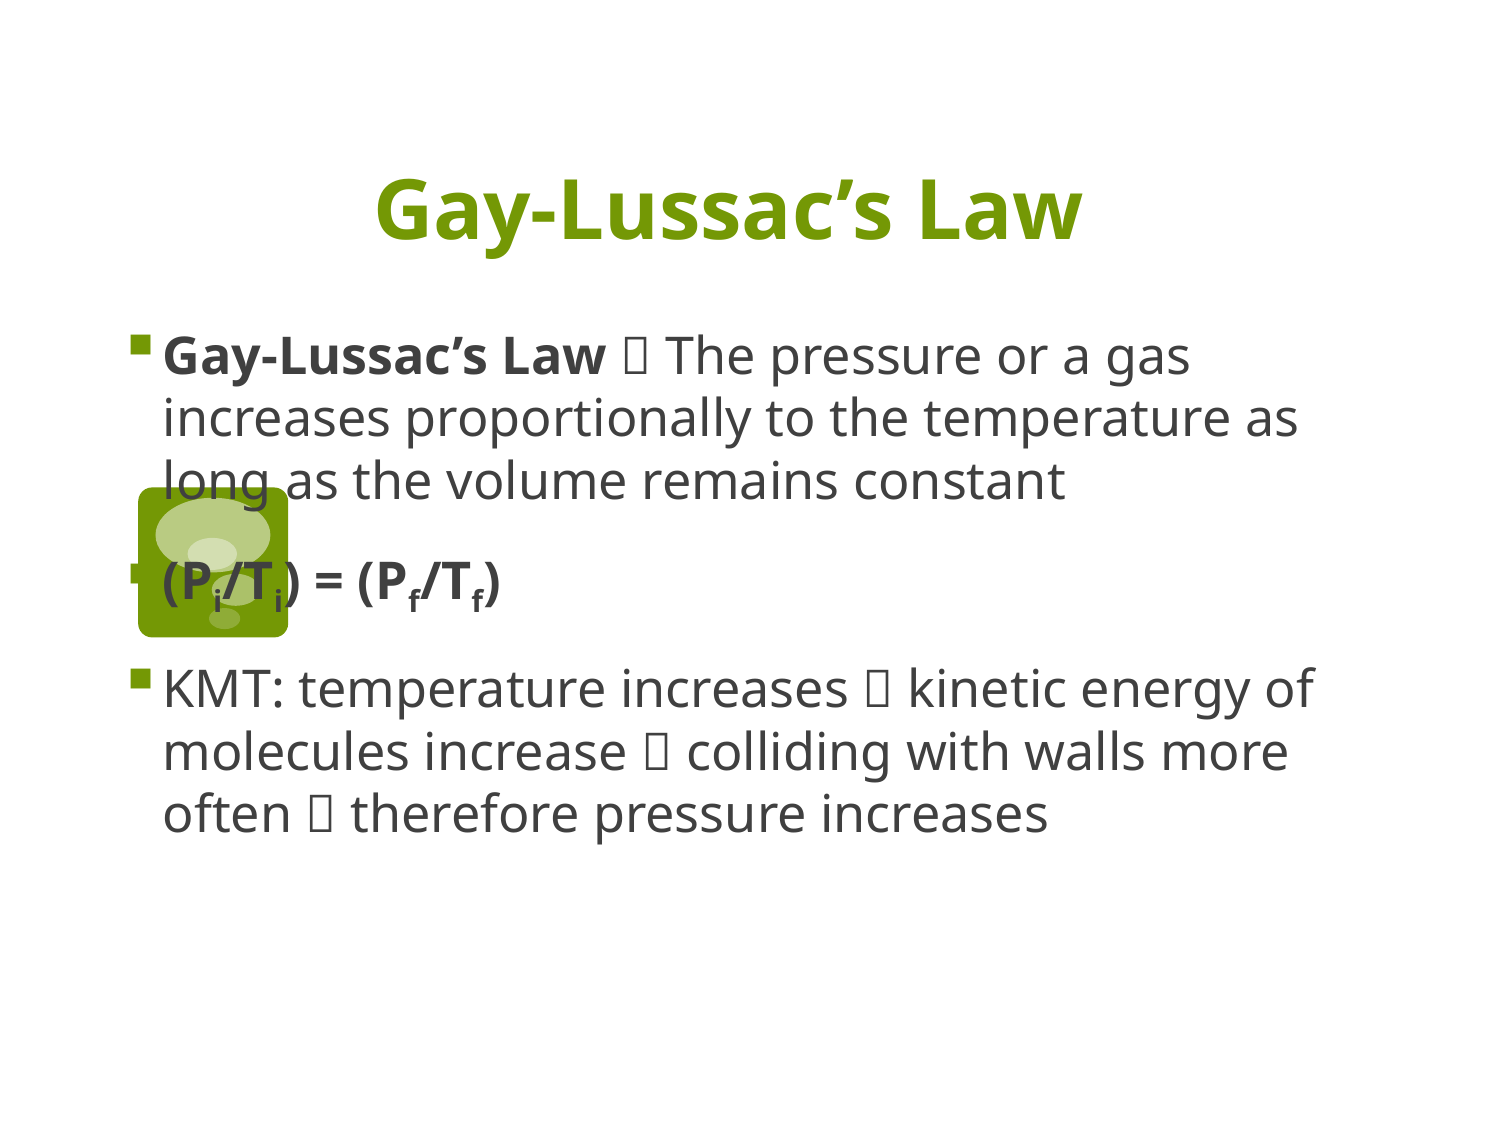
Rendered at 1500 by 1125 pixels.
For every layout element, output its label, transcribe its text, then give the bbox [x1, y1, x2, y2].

title Gay-Lussac’s Law [323, 76, 1135, 264]
list Gay-Lussac’s Law  The pressure or a gas increases proportionally to the temperature as long as the volume remains constant (Pi/Ti) = (Pf/Tf) KMT: temperature increases  kinetic energy of molecules increase  colliding with walls more often  therefore pressure increases [110, 314, 1374, 1040]
